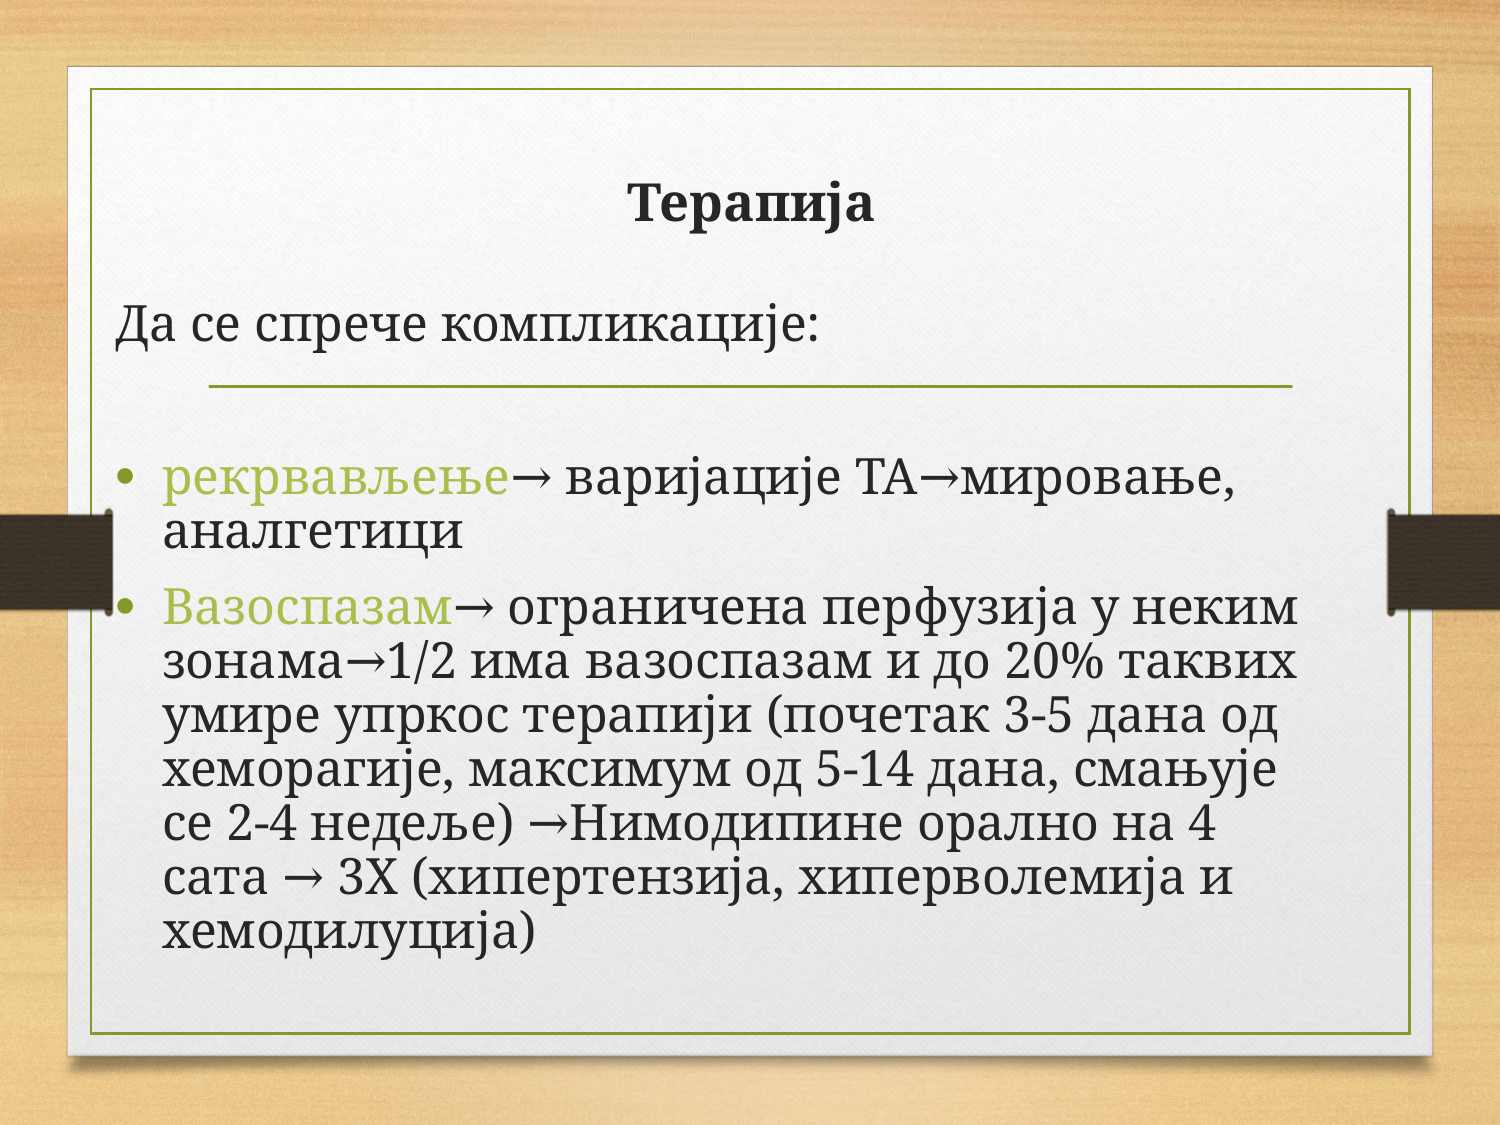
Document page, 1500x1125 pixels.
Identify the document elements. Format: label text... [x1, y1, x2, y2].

picture [0, 0, 1500, 1125]
title Терапија [76, 160, 1427, 240]
list Да се спрече компликације: рекрвављење→ варијације ТА→мировање, аналгетици Вазоспазам→ ограничена перфузија у неким зонама→1/2 има вазоспазам и до 20% таквих умире упркос терапији (почетак 3-5 дана од хеморагије, максимум од 5-14 дана, смањује се 2-4 недеље) →Нимодипине орално на 4 сата → 3Х (хипертензија, хиперволемија и хемодилуција) [100, 290, 1341, 953]
